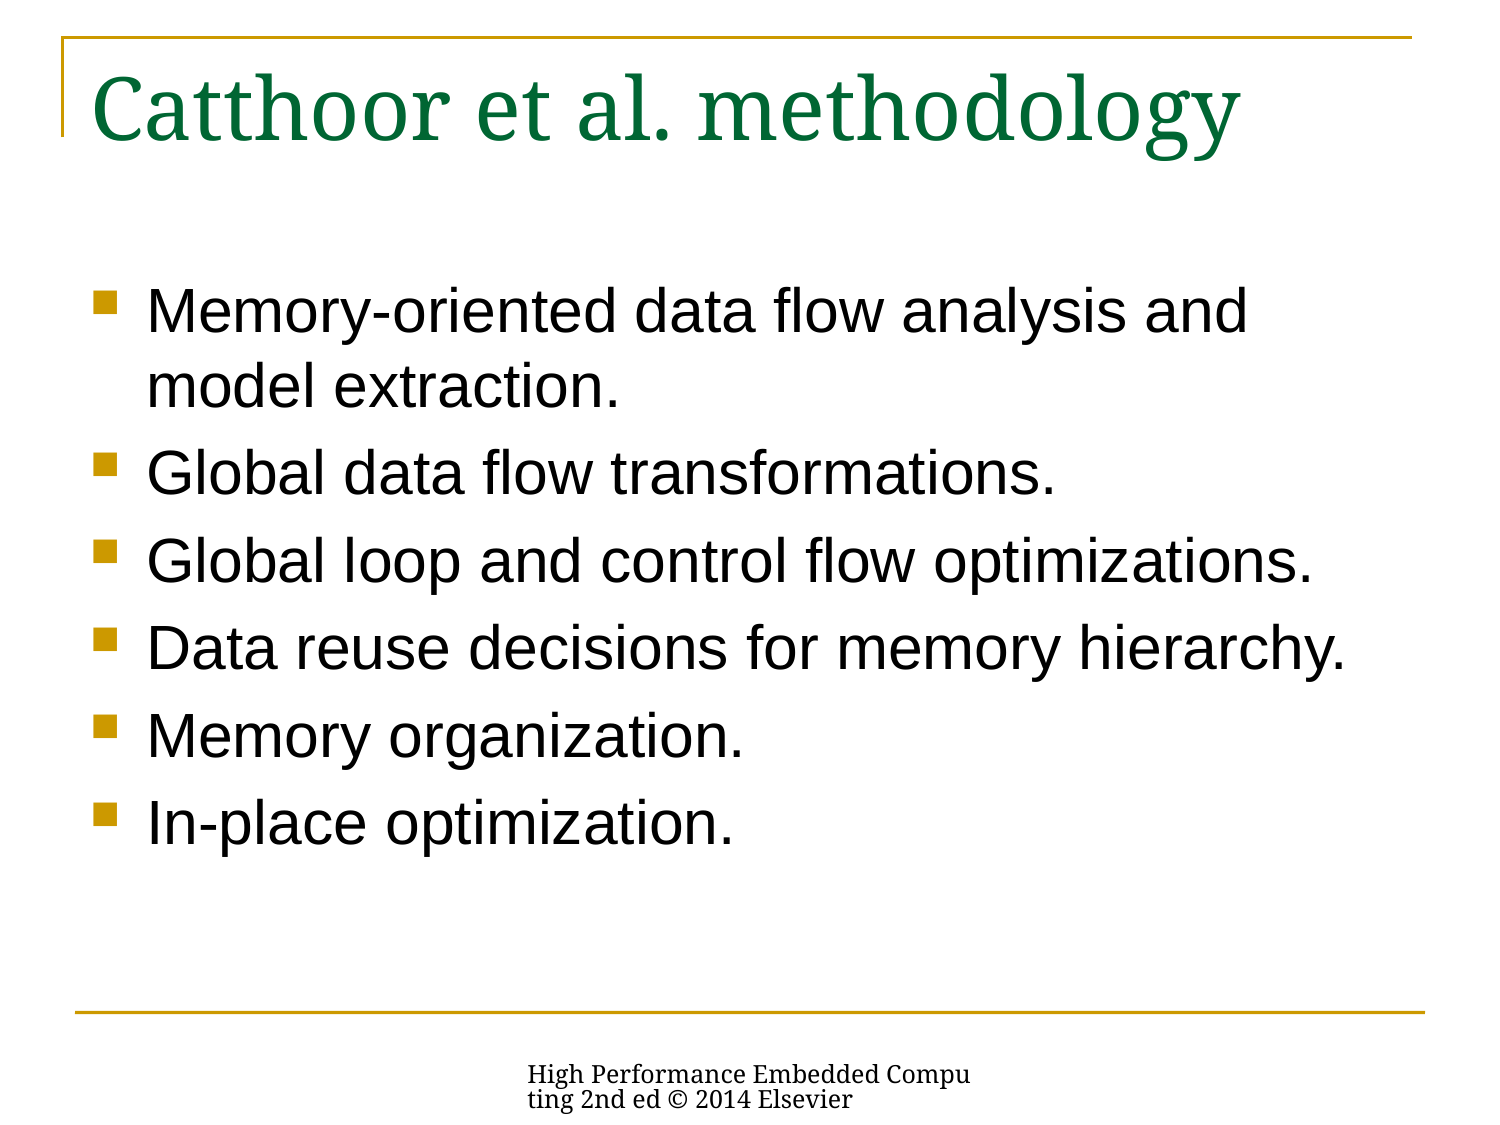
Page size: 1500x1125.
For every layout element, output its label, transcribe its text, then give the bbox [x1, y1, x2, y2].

list Memory-oriented data flow analysis and model extraction. Global data flow transformations. Global loop and control flow optimizations. Data reuse decisions for memory hierarchy. Memory organization. In-place optimization. [75, 262, 1425, 1006]
title Catthoor et al. methodology [75, 45, 1425, 233]
footer High Performance Embedded Computing 2nd ed © 2014 Elsevier [512, 1025, 988, 1100]
